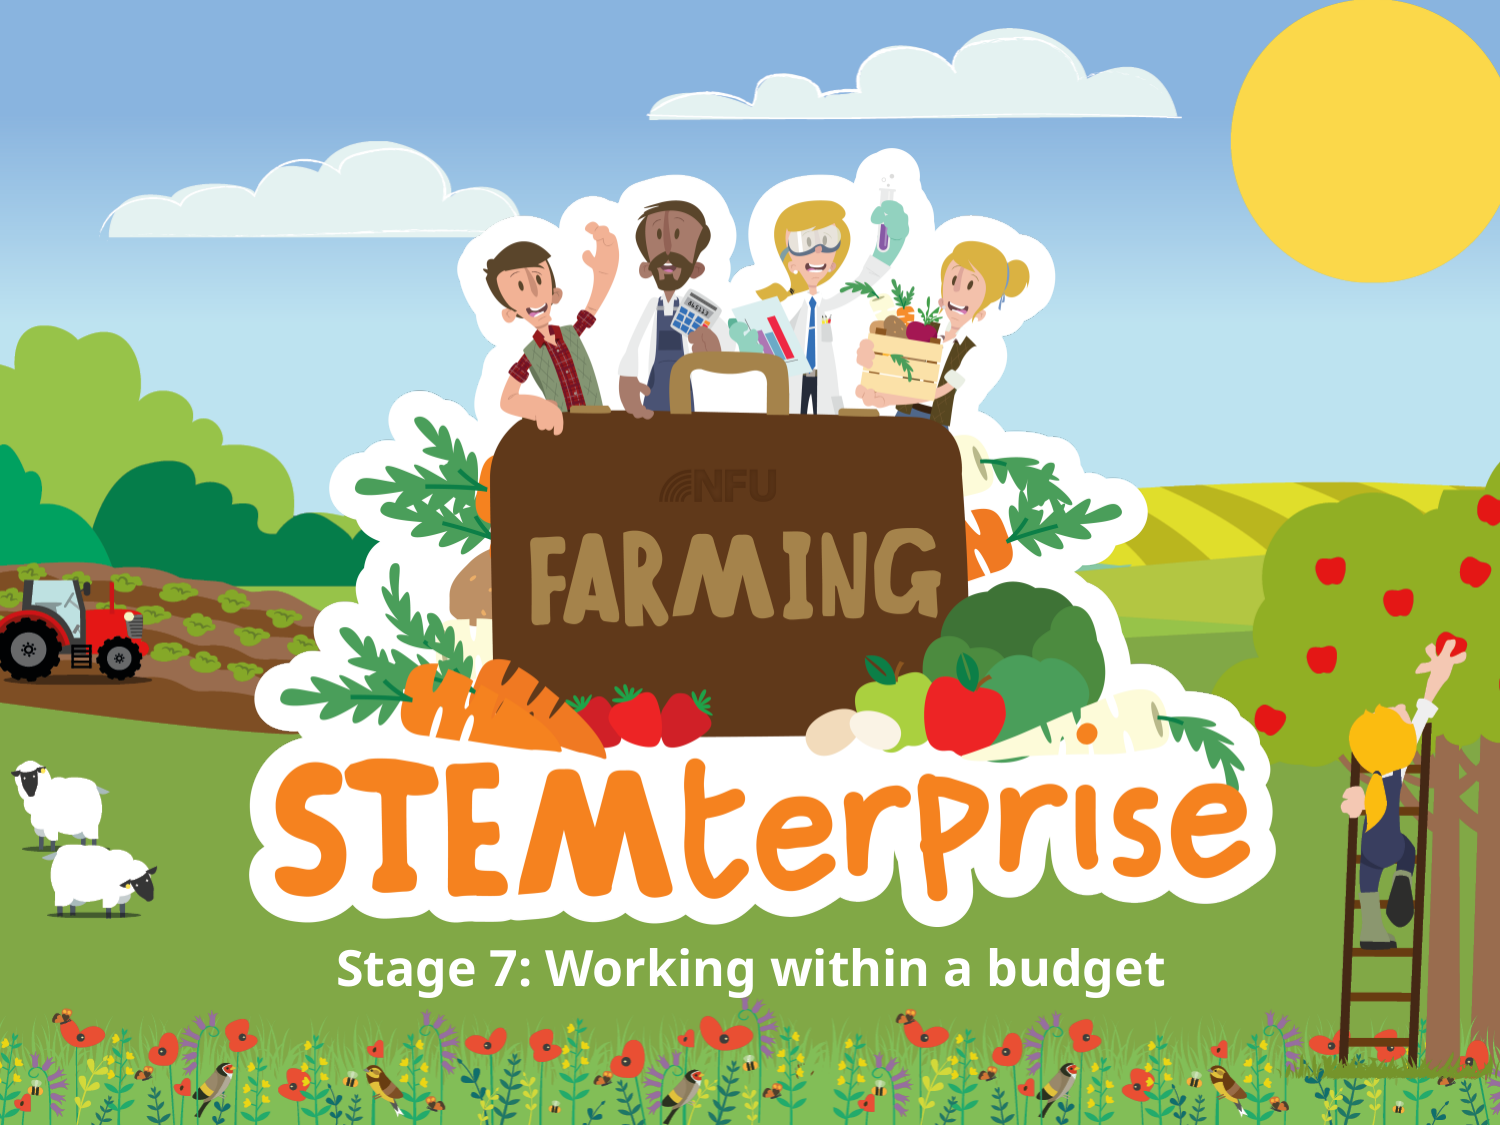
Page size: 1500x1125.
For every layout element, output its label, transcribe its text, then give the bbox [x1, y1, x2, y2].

picture [0, 0, 1500, 1125]
subtitle Stage 7: Working within a budget [1, 928, 1500, 1125]
